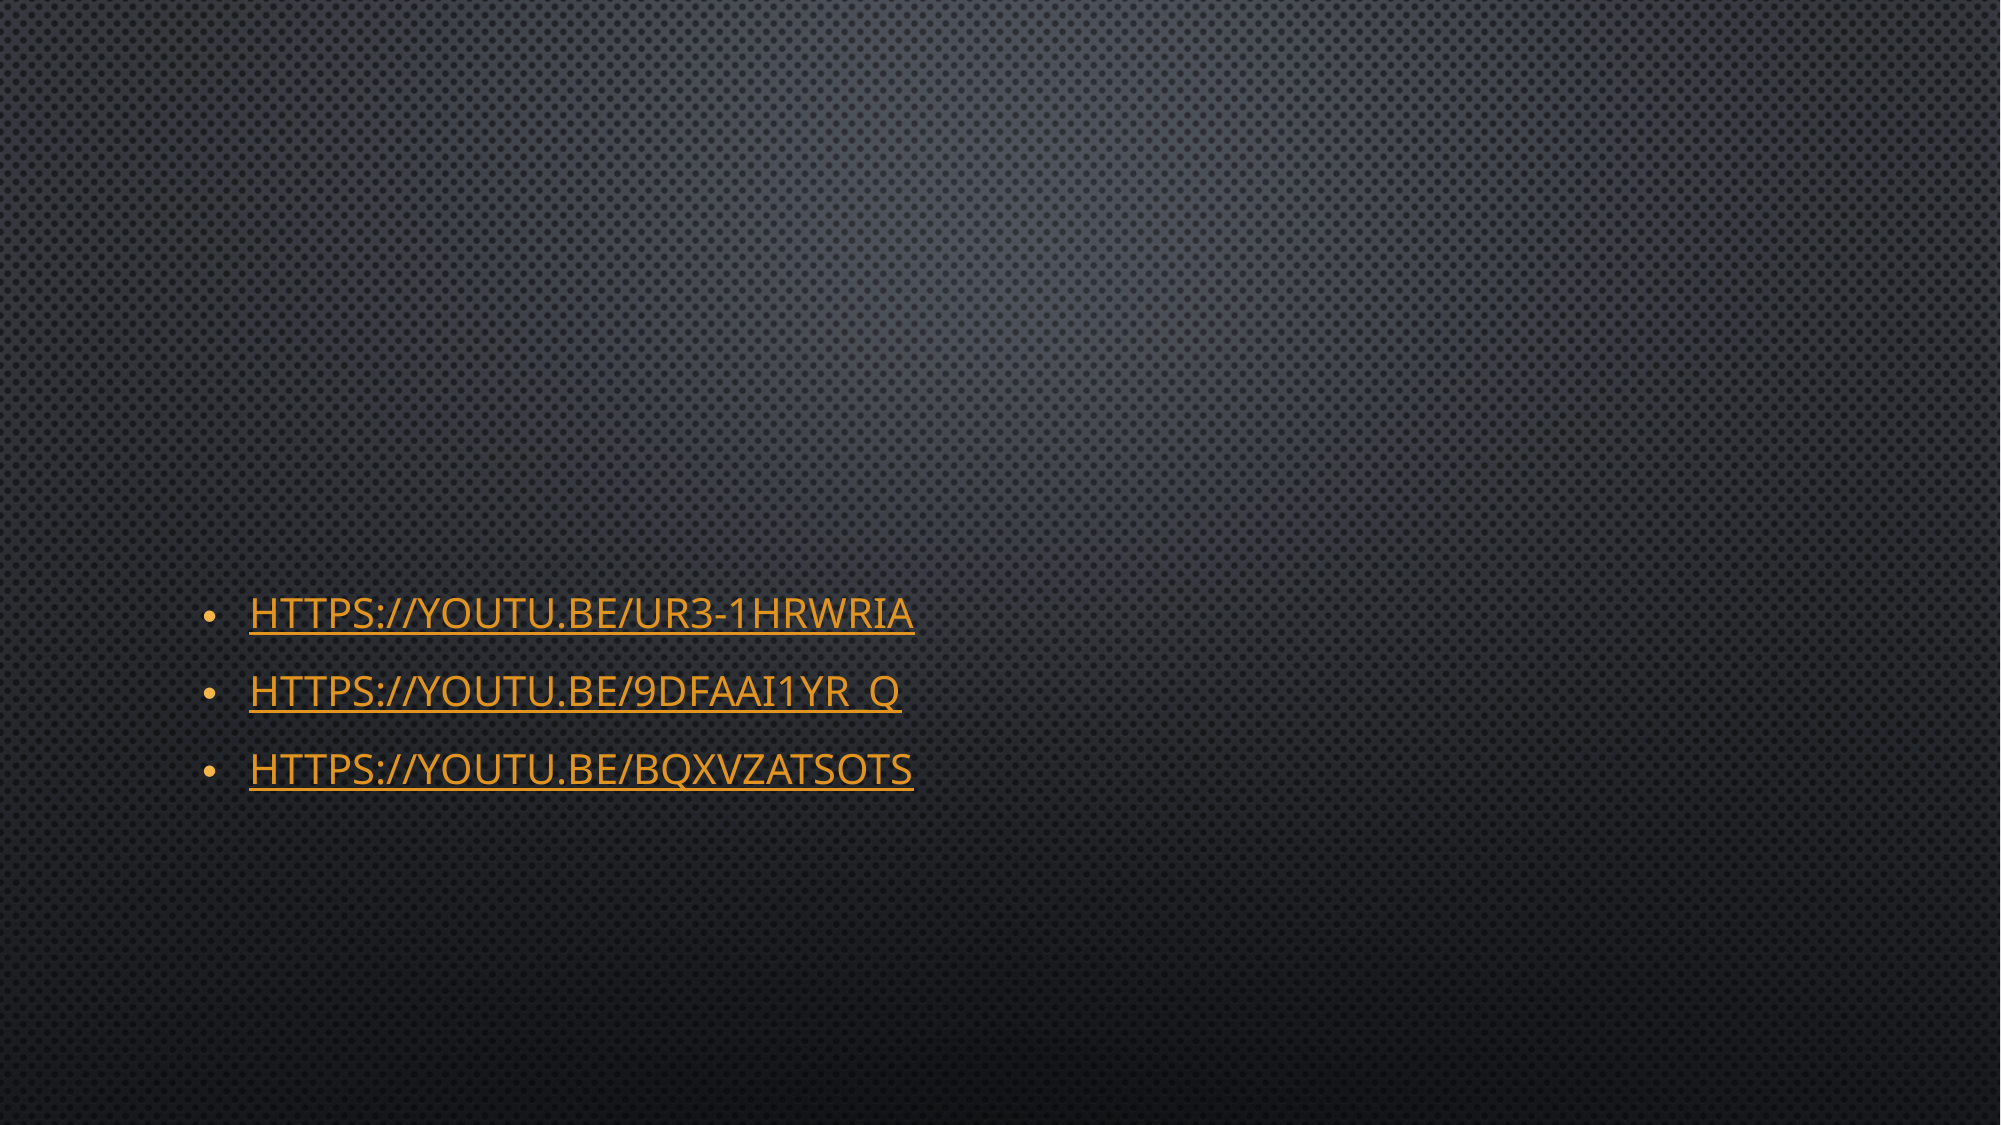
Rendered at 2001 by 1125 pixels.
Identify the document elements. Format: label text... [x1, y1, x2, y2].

list https://youtu.be/Ur3-1hrWRiA https://youtu.be/9DfAaI1yr_Q https://youtu.be/BQXVzatSots [187, 437, 1813, 950]
